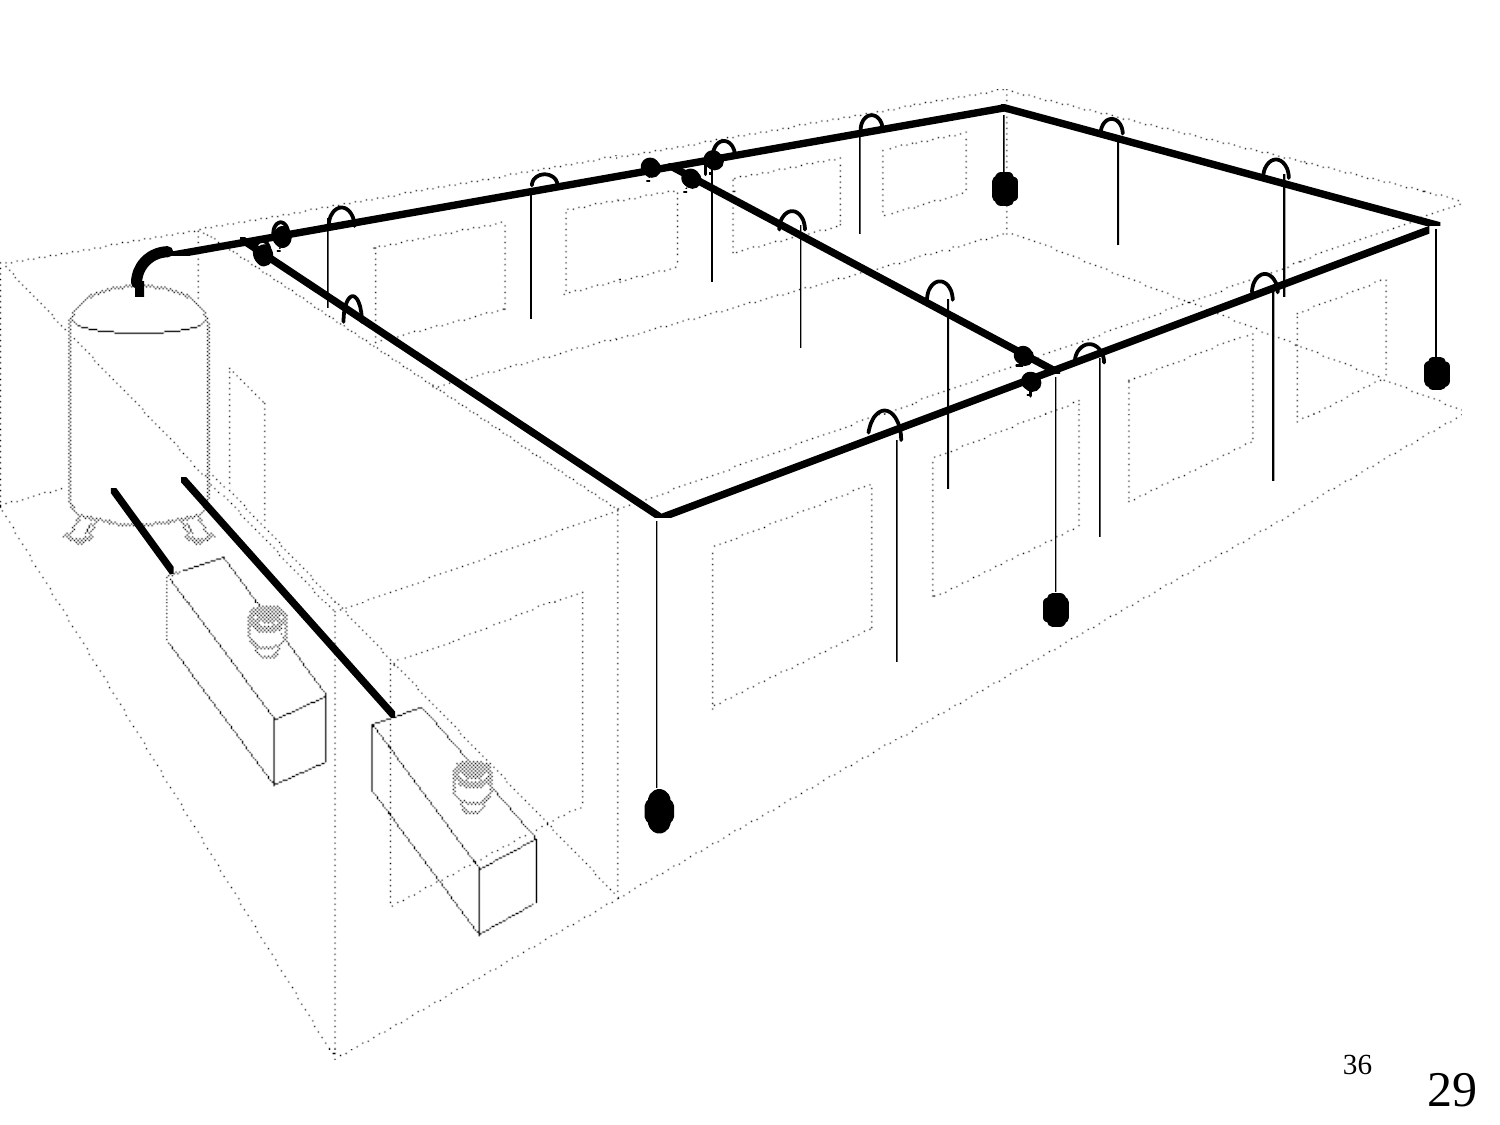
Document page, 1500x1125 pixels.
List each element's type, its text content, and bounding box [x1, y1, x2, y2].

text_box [0, 89, 1463, 1061]
text_box 29 [1412, 1048, 1500, 1124]
slide_number 36 [1074, 1068, 1388, 1101]
